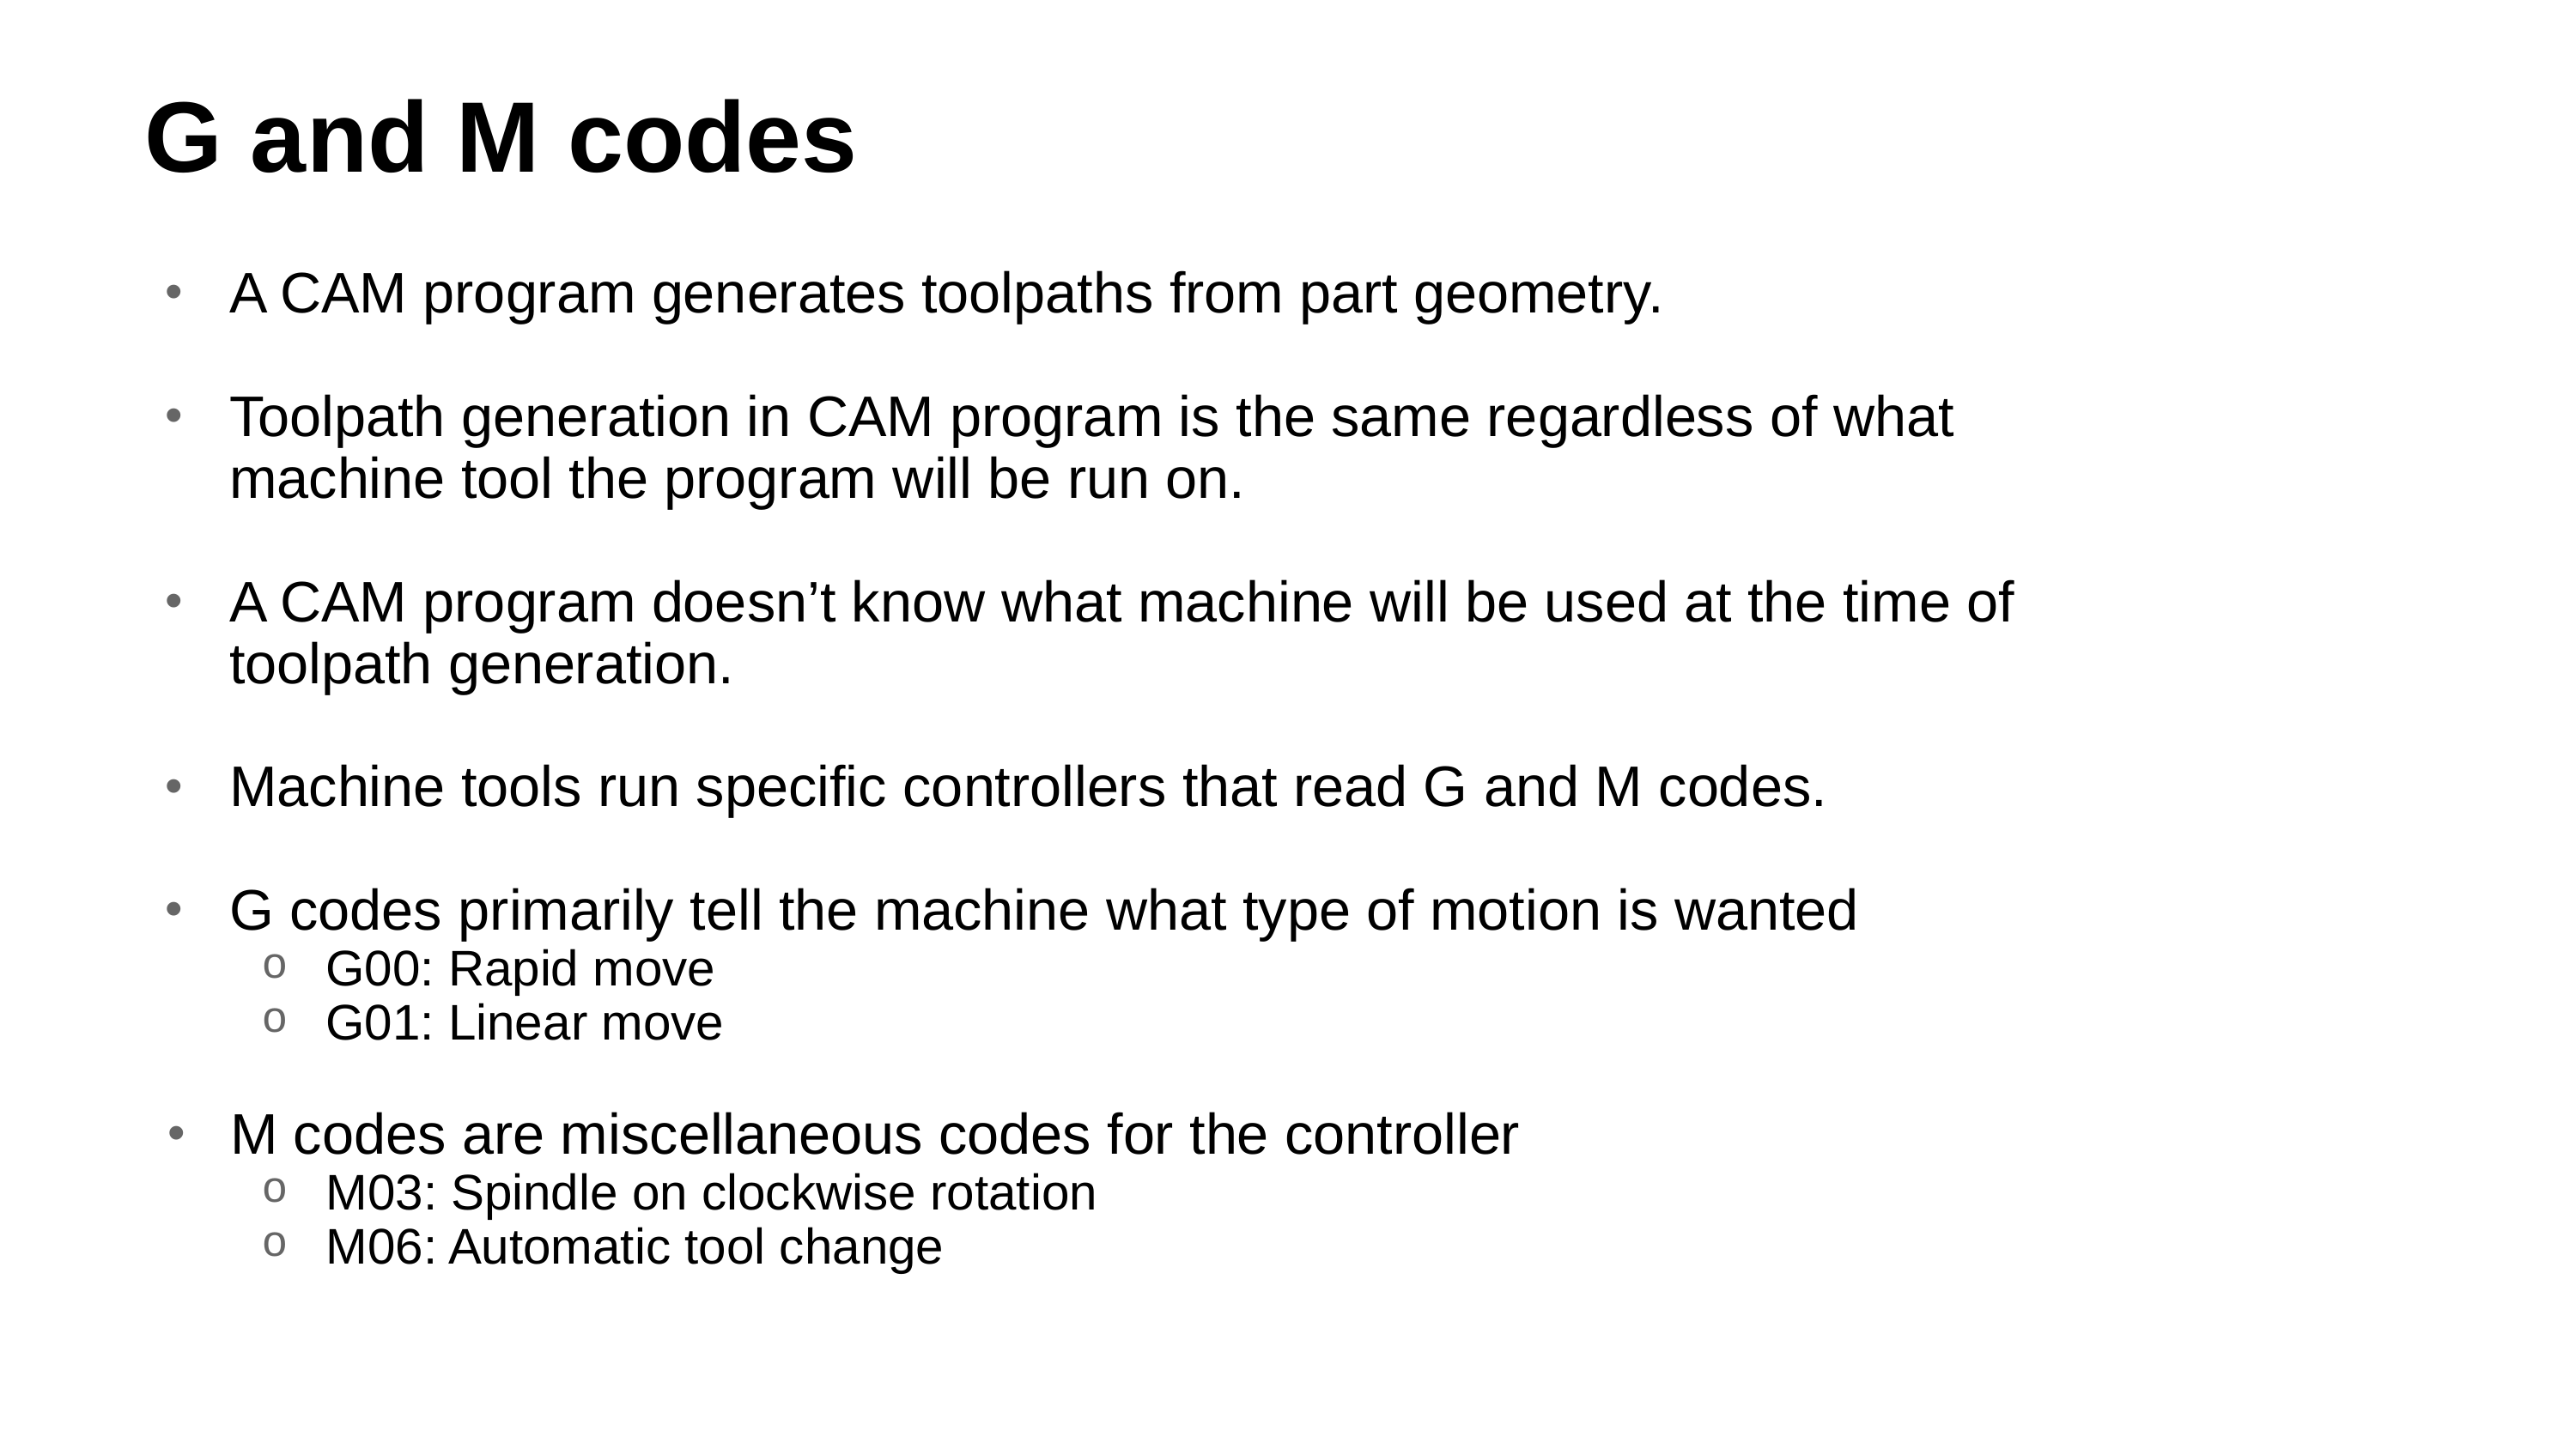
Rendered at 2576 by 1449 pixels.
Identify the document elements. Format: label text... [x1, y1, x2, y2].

title G and M codes [125, 0, 2348, 281]
list A CAM program generates toolpaths from part geometry. Toolpath generation in CAM program is the same regardless of what machine tool the program will be run on. A CAM program doesn’t know what machine will be used at the time of toolpath generation. Machine tools run specific controllers that read G and M codes. G codes primarily tell the machine what type of motion is wanted G00: Rapid move G01: Linear move M codes are miscellaneous codes for the controller M03: Spindle on clockwise rotation M06: Automatic tool change [145, 253, 2104, 1351]
